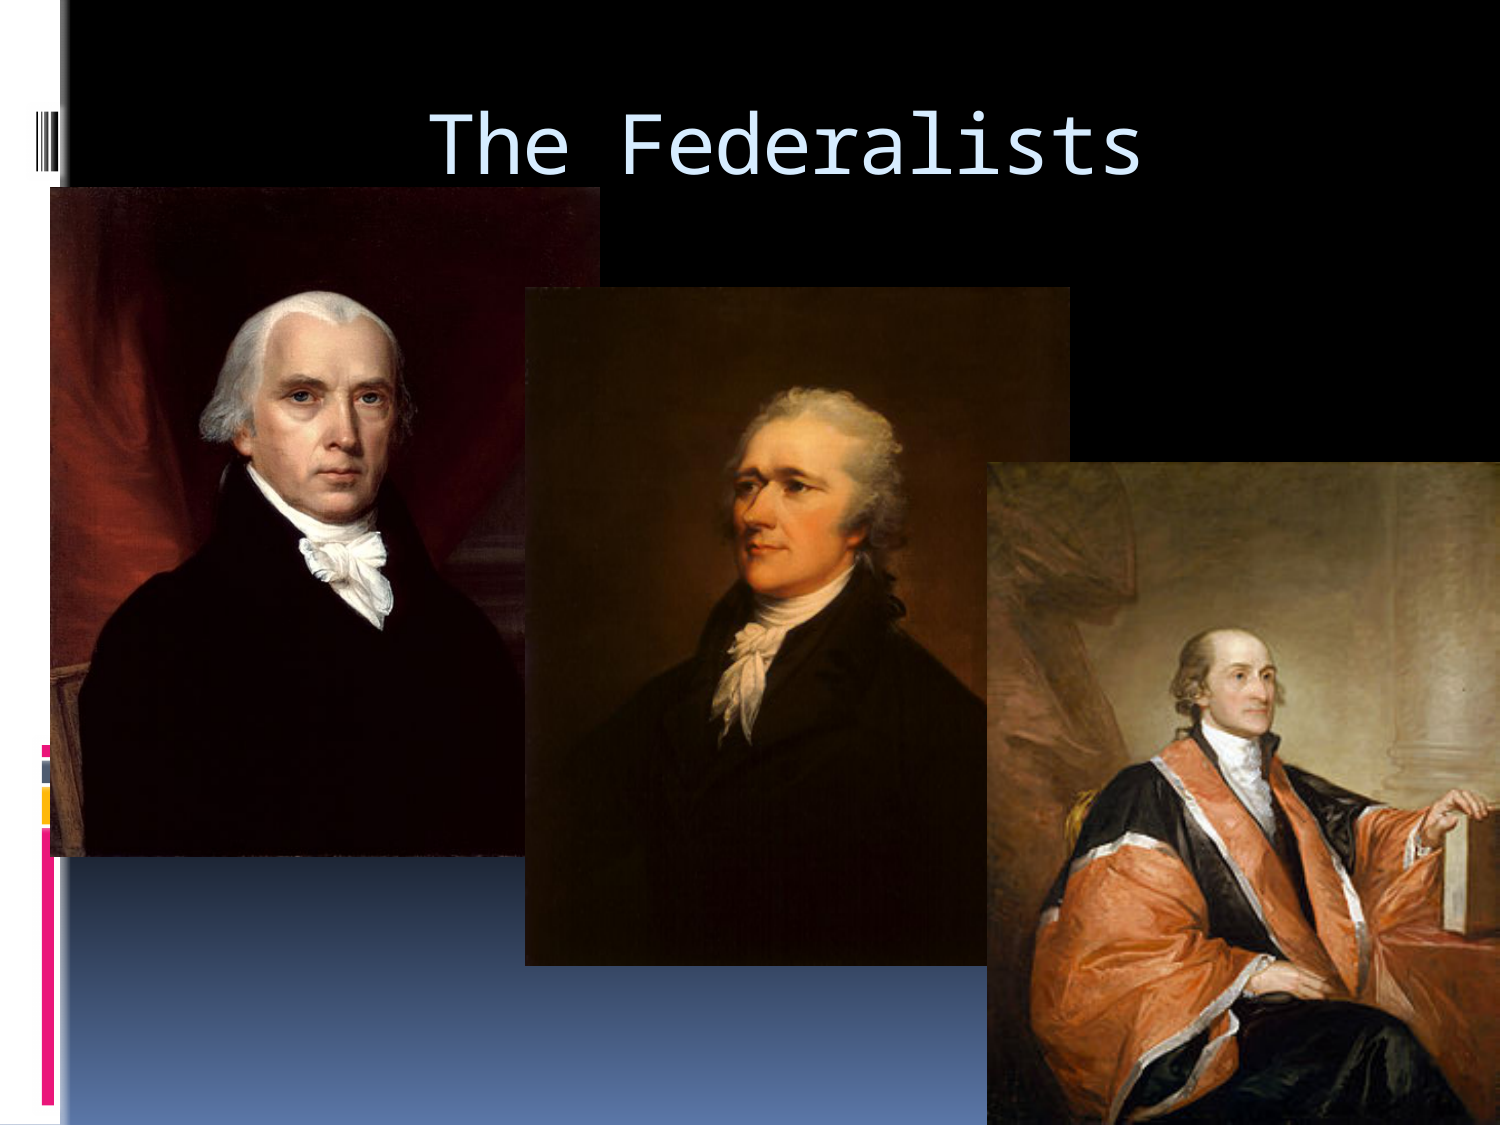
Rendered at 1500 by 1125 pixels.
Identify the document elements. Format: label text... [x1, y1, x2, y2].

picture [524, 287, 1070, 967]
title The Federalists [150, 83, 1425, 234]
picture [986, 461, 1500, 1125]
picture [49, 186, 600, 857]
